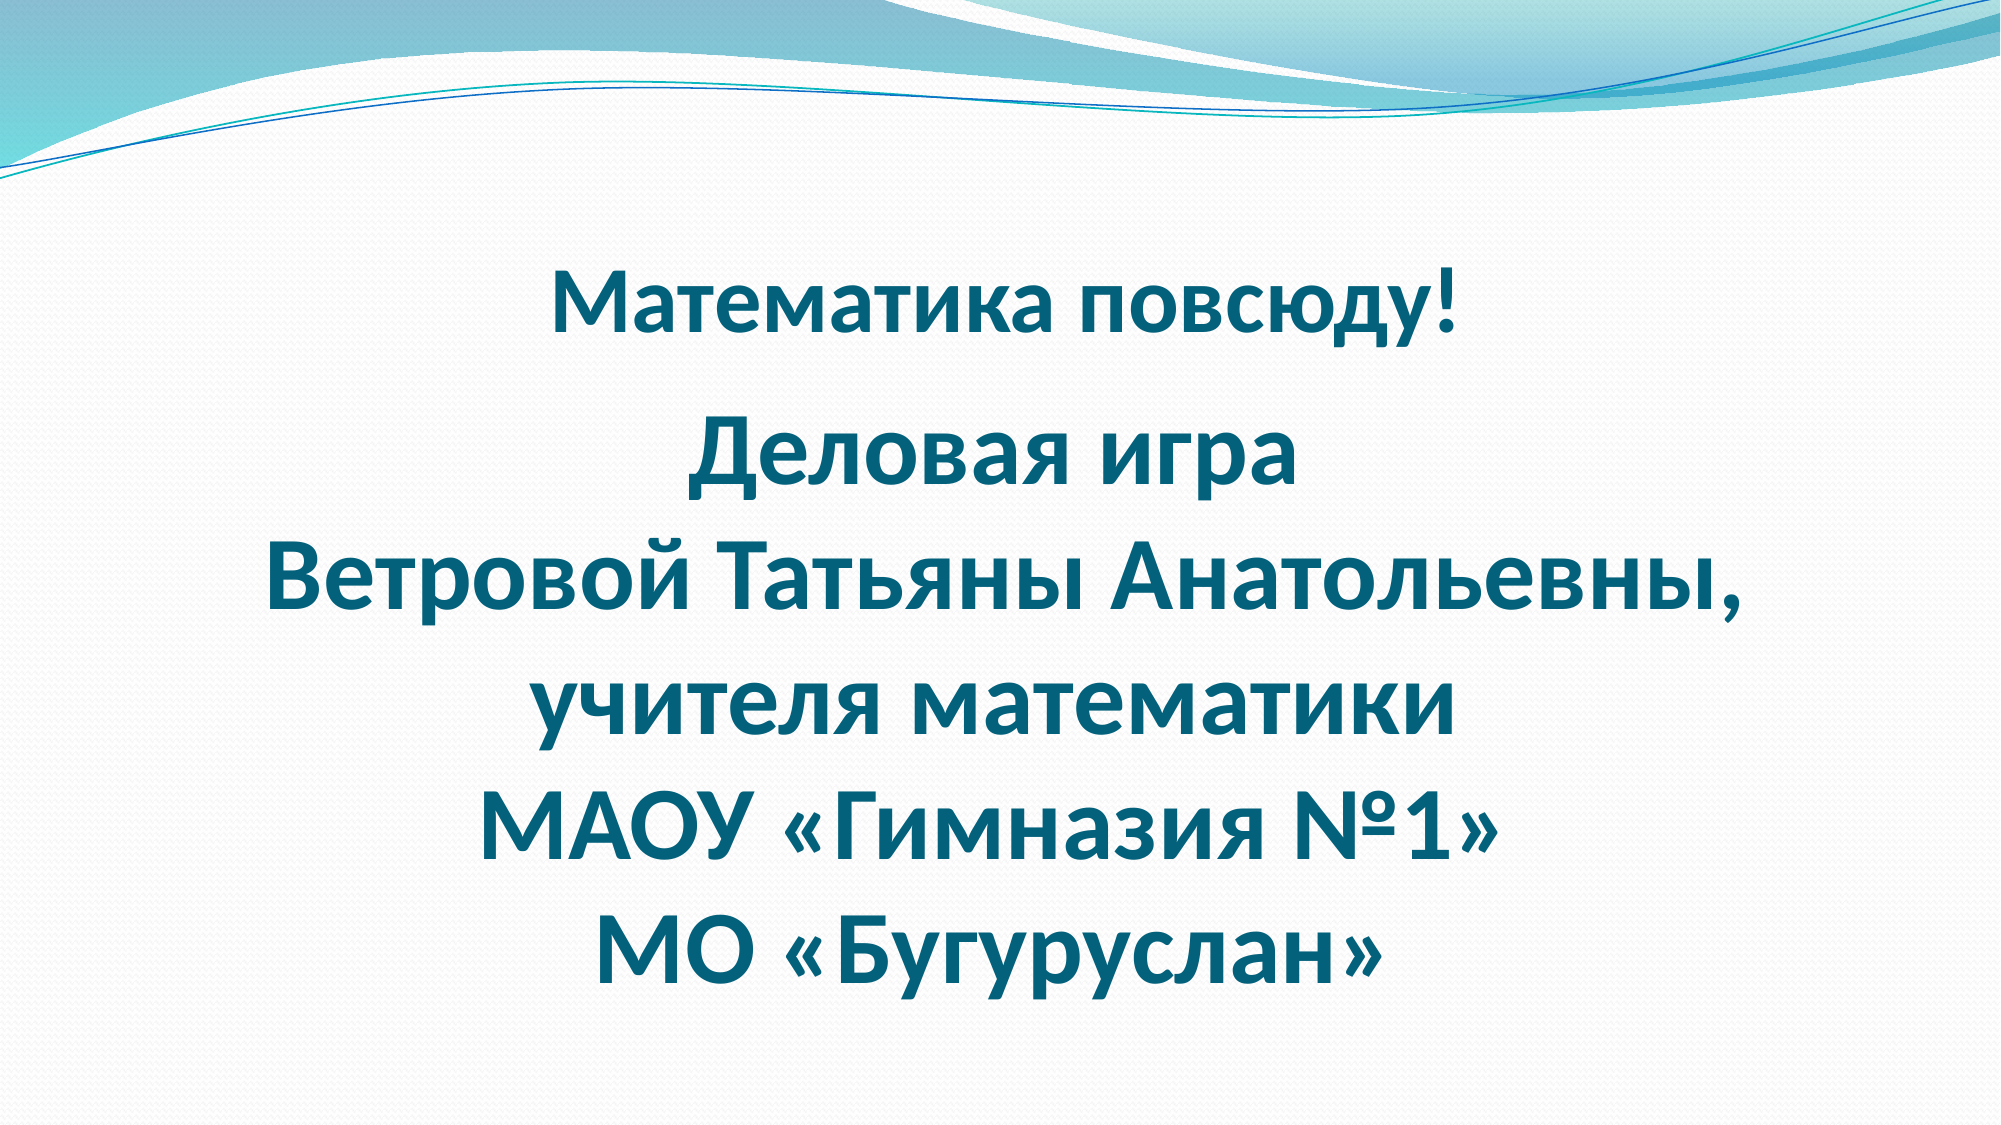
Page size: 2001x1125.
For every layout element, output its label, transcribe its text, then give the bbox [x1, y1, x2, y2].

title Математика повсюду! [97, 164, 1915, 352]
text_box Деловая игра Ветровой Татьяны Анатольевны, учителя математики МАОУ «Гимназия №1» МО «Бугуруслан» [85, 372, 1926, 1013]
